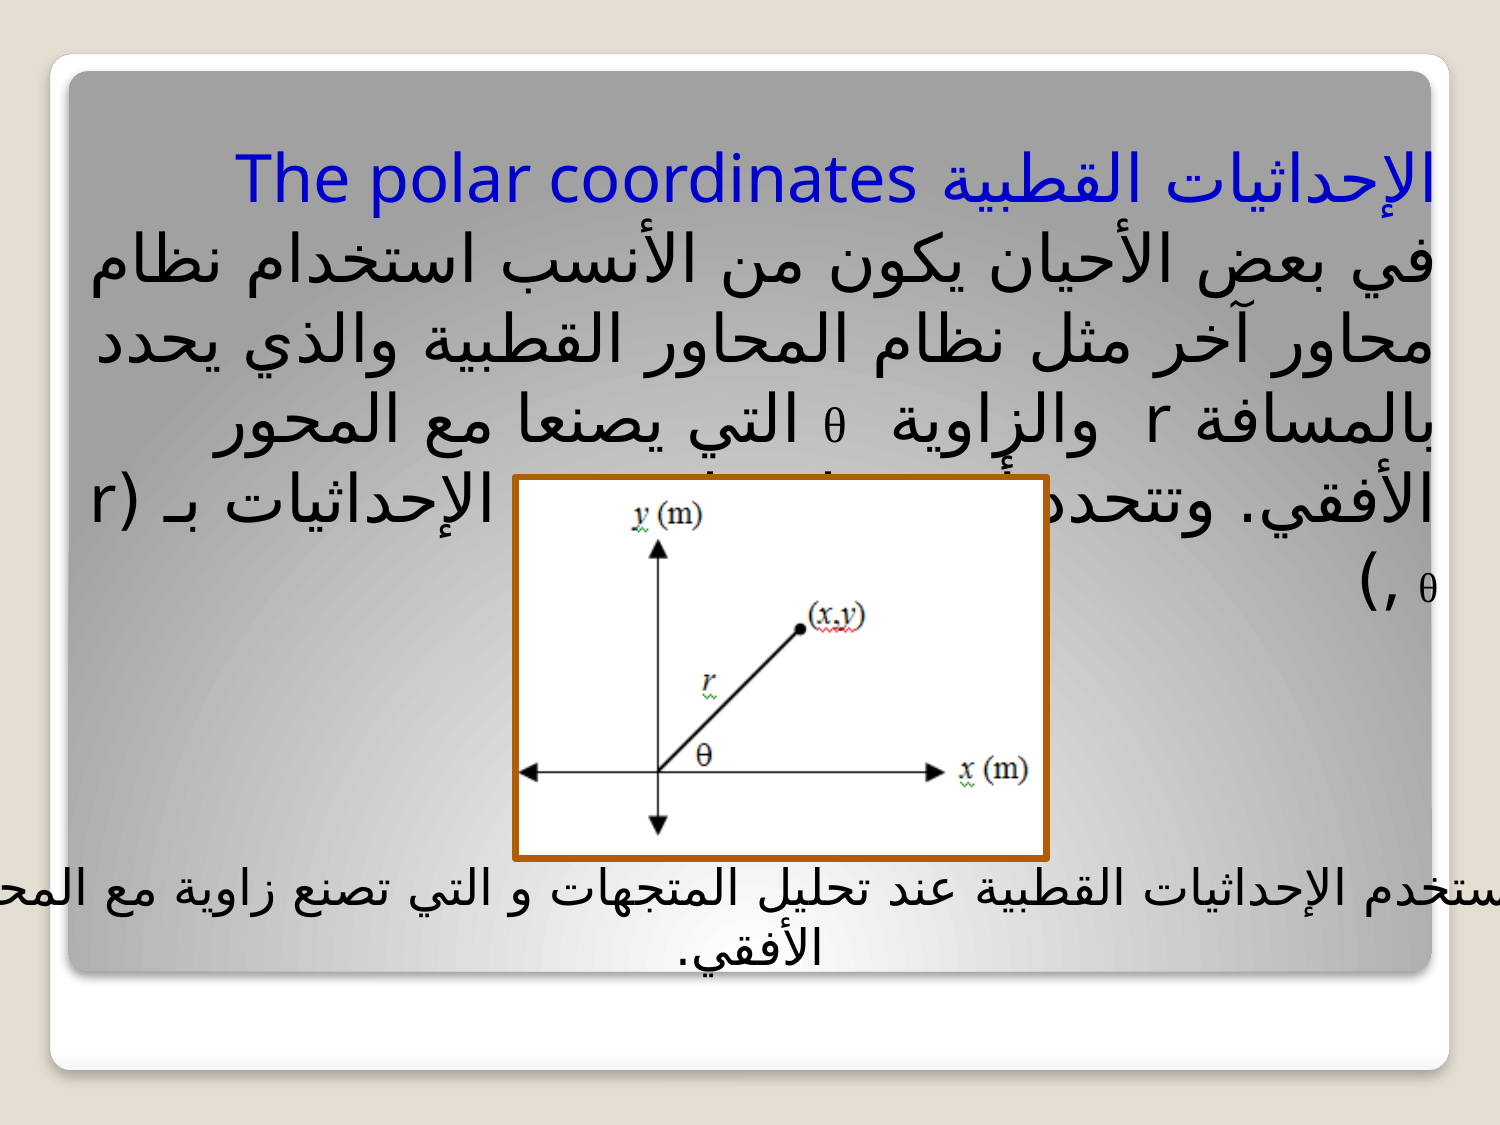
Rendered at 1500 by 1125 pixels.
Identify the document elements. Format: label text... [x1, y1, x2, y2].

picture [518, 480, 1044, 856]
text_box الإحداثيات القطبية The polar coordinates في بعض الأحيان يكون من الأنسب استخدام نظام محاور آخر مثل نظام المحاور القطبية والذي يحدد بالمسافة r والزاوية θ التي يصنعا مع المحور الأفقي. وتتحدد أي نقطة على هذه الإحداثيات بـ (r , θ) [70, 128, 1454, 624]
text_box و تستخدم الإحداثيات القطبية عند تحليل المتجهات و التي تصنع زاوية مع المحور الأفقي. [0, 847, 1500, 983]
